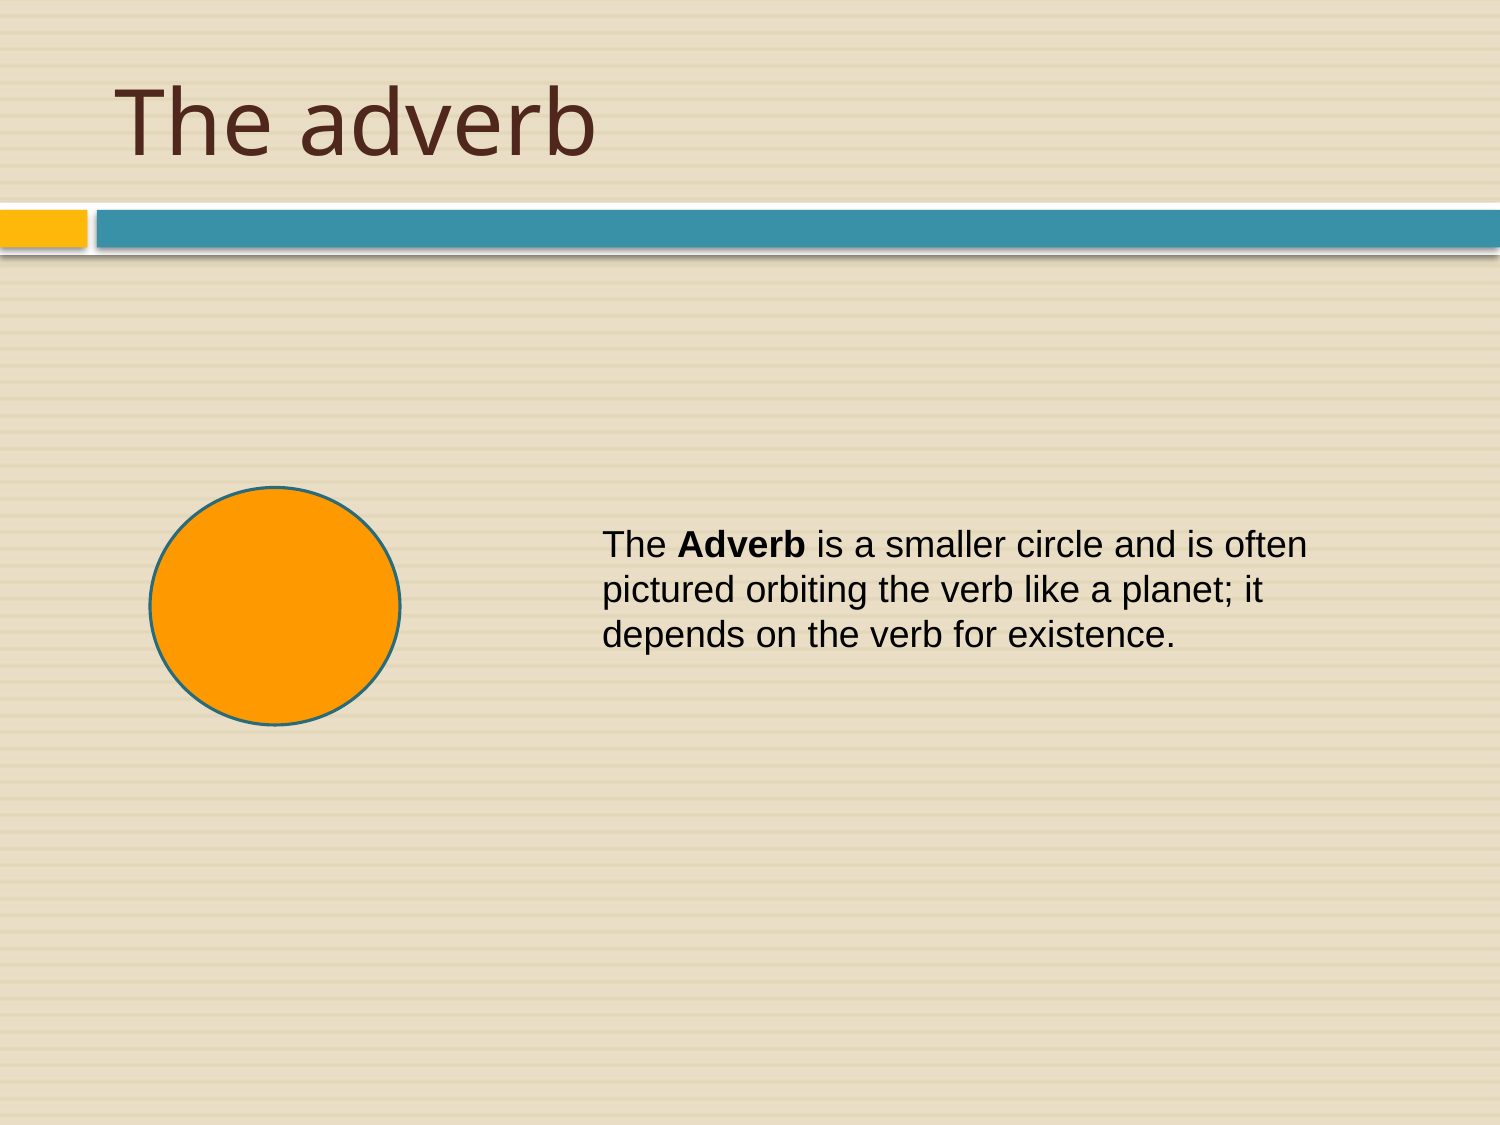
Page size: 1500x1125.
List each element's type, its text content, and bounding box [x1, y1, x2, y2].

title The adverb [99, 37, 1438, 201]
text_box [148, 485, 402, 727]
text_box The Adverb is a smaller circle and is often pictured orbiting the verb like a planet; it depends on the verb for existence. [587, 512, 1338, 663]
